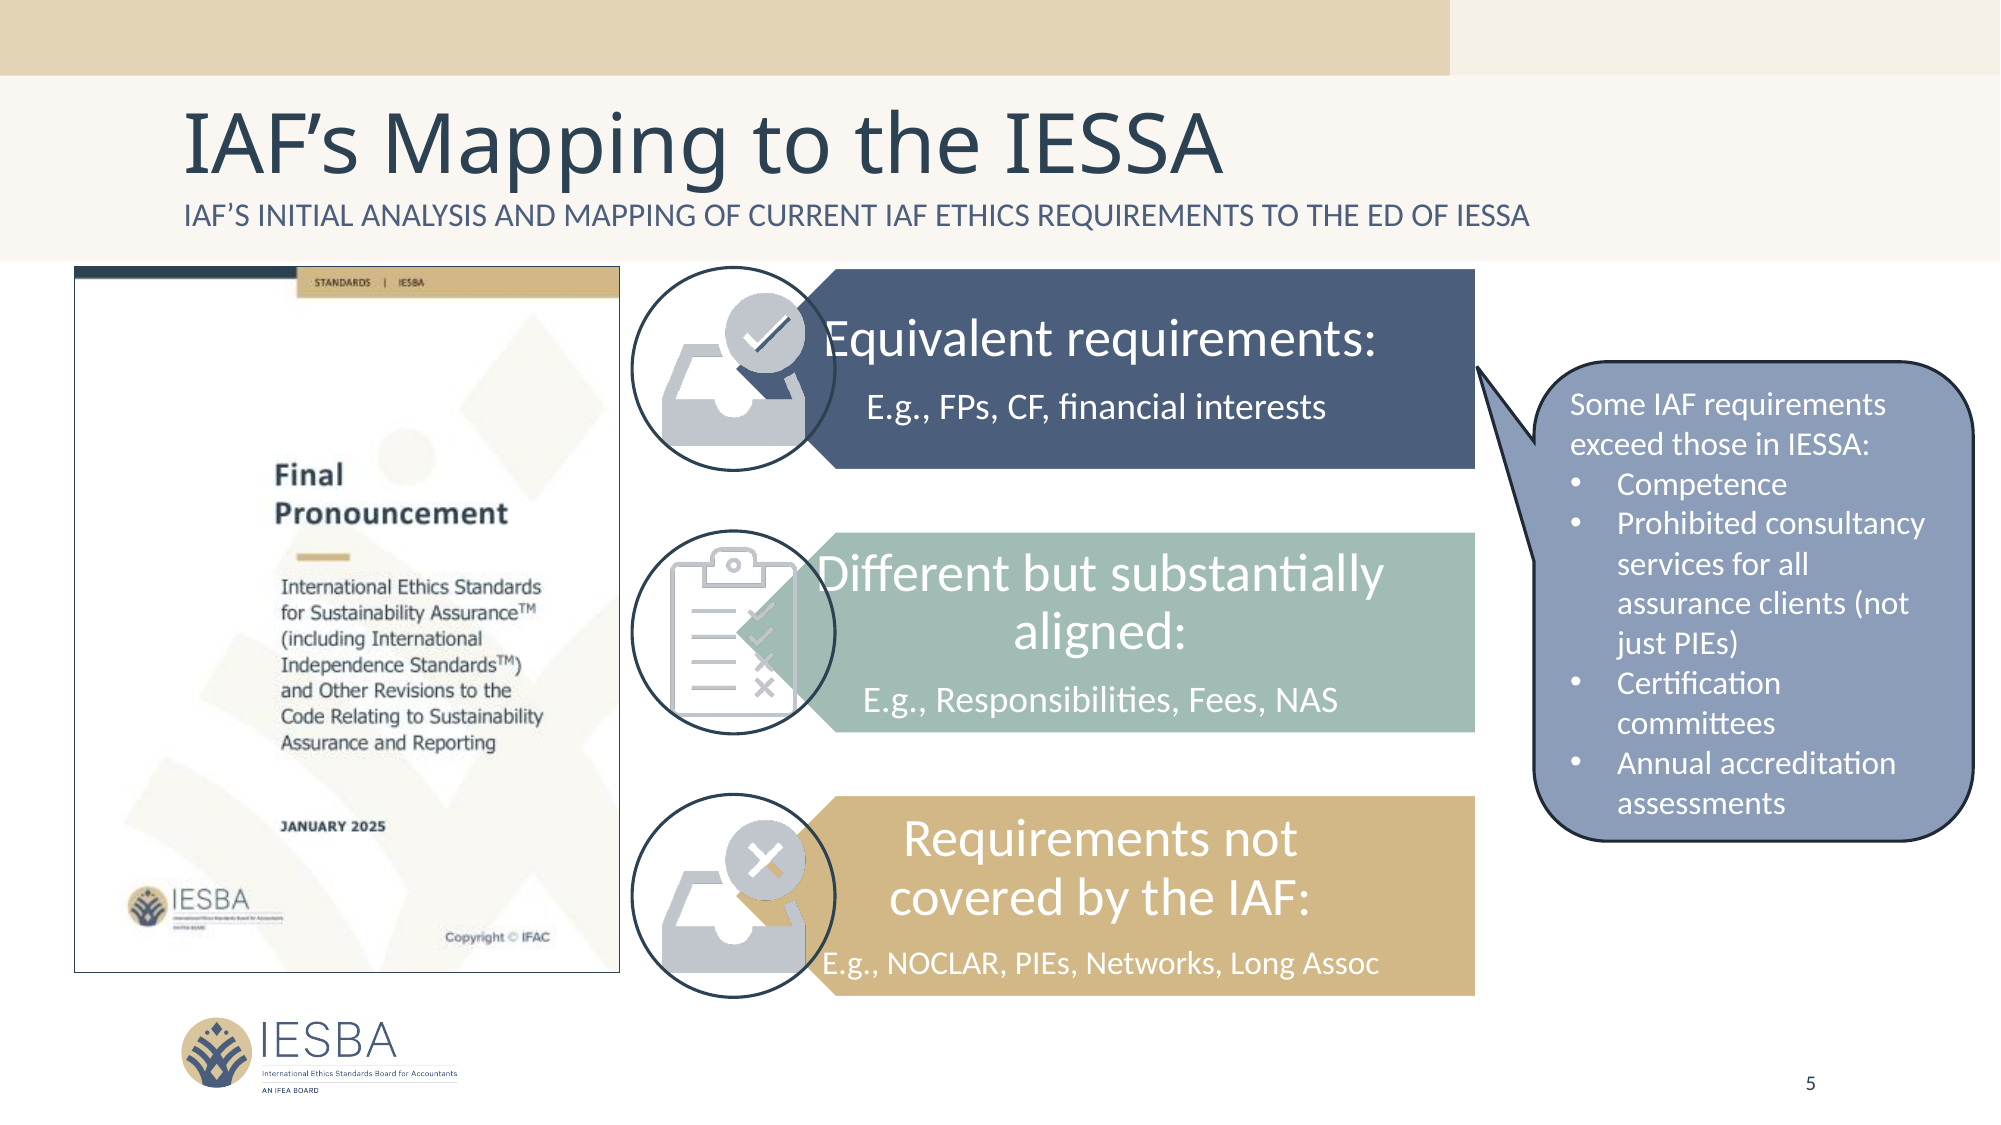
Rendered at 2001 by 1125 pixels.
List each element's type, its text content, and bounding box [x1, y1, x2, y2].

slide_number 5 [1760, 1039, 1832, 1125]
picture [73, 266, 495, 973]
title IAF’s Mapping to the IESSA [168, 93, 1832, 185]
picture [168, 1001, 475, 1111]
list IAF’s initial analysis and mapping of current IAF ethics requirements to the ED of iessa [168, 190, 1832, 284]
text_box Some IAF requirements exceed those in IESSA: Competence Prohibited consultancy services for all assurance clients (not just PIEs) Certification committees Annual accreditation assessments [1614, 360, 1975, 843]
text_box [495, 266, 1614, 999]
